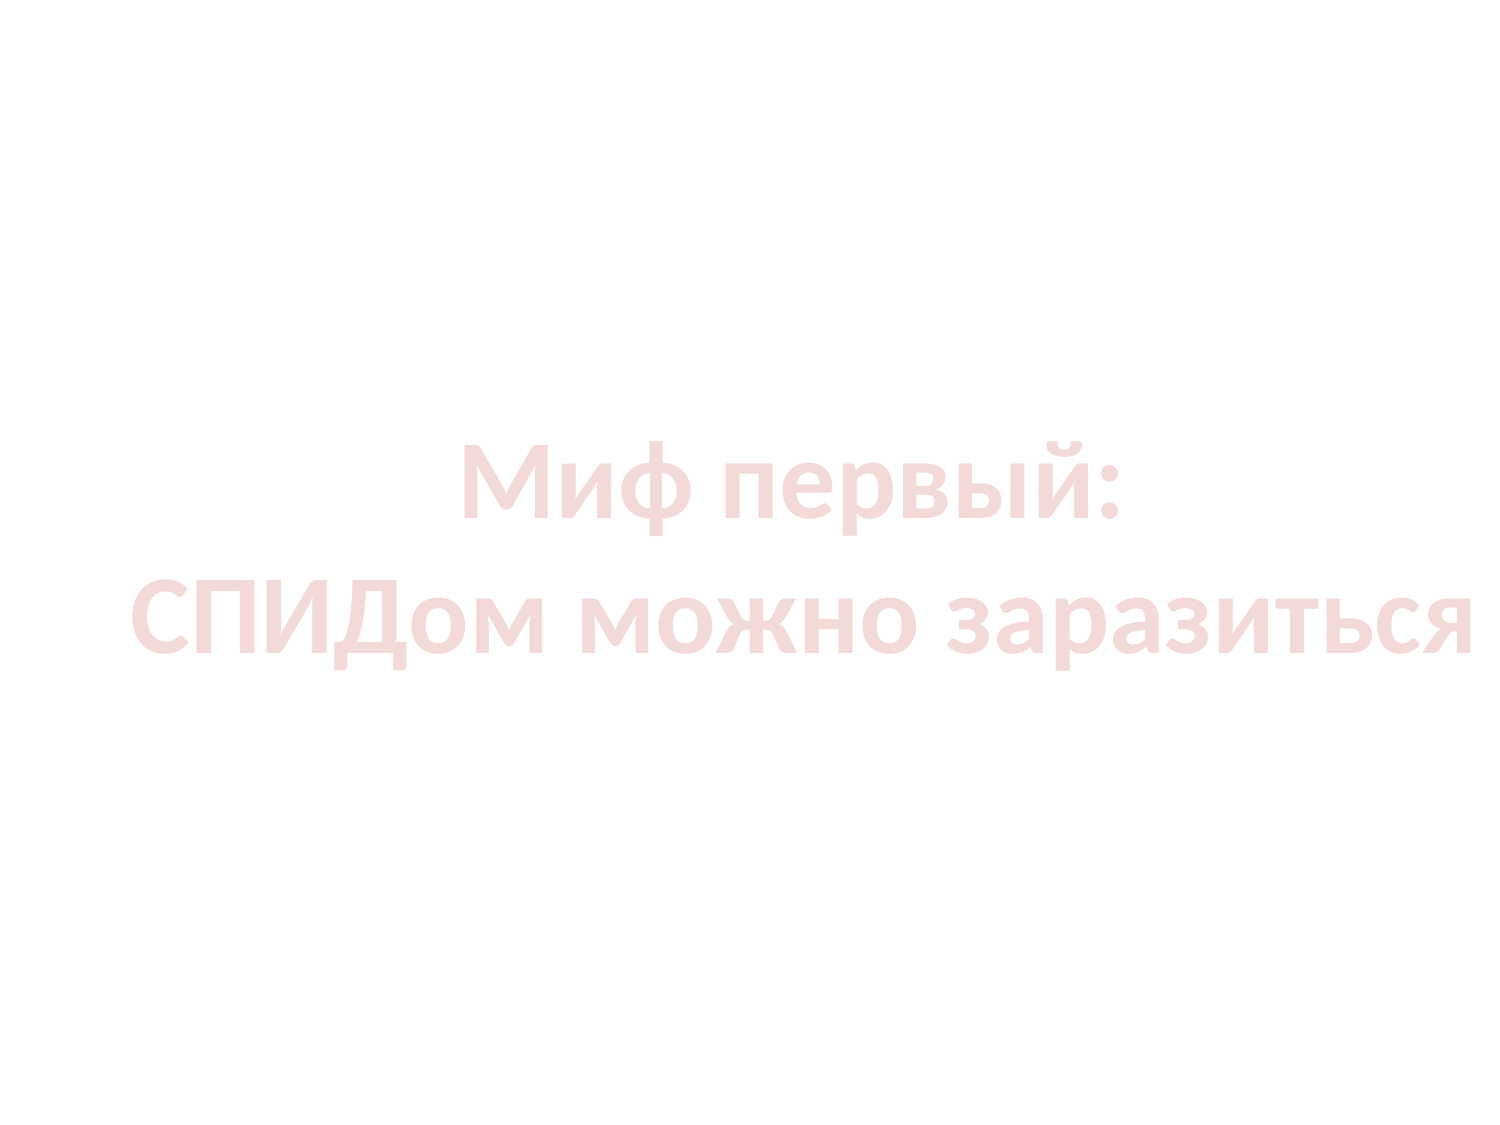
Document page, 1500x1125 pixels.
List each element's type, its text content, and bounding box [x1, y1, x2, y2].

text_box Миф первый: СПИДом можно заразиться [90, 398, 1494, 684]
